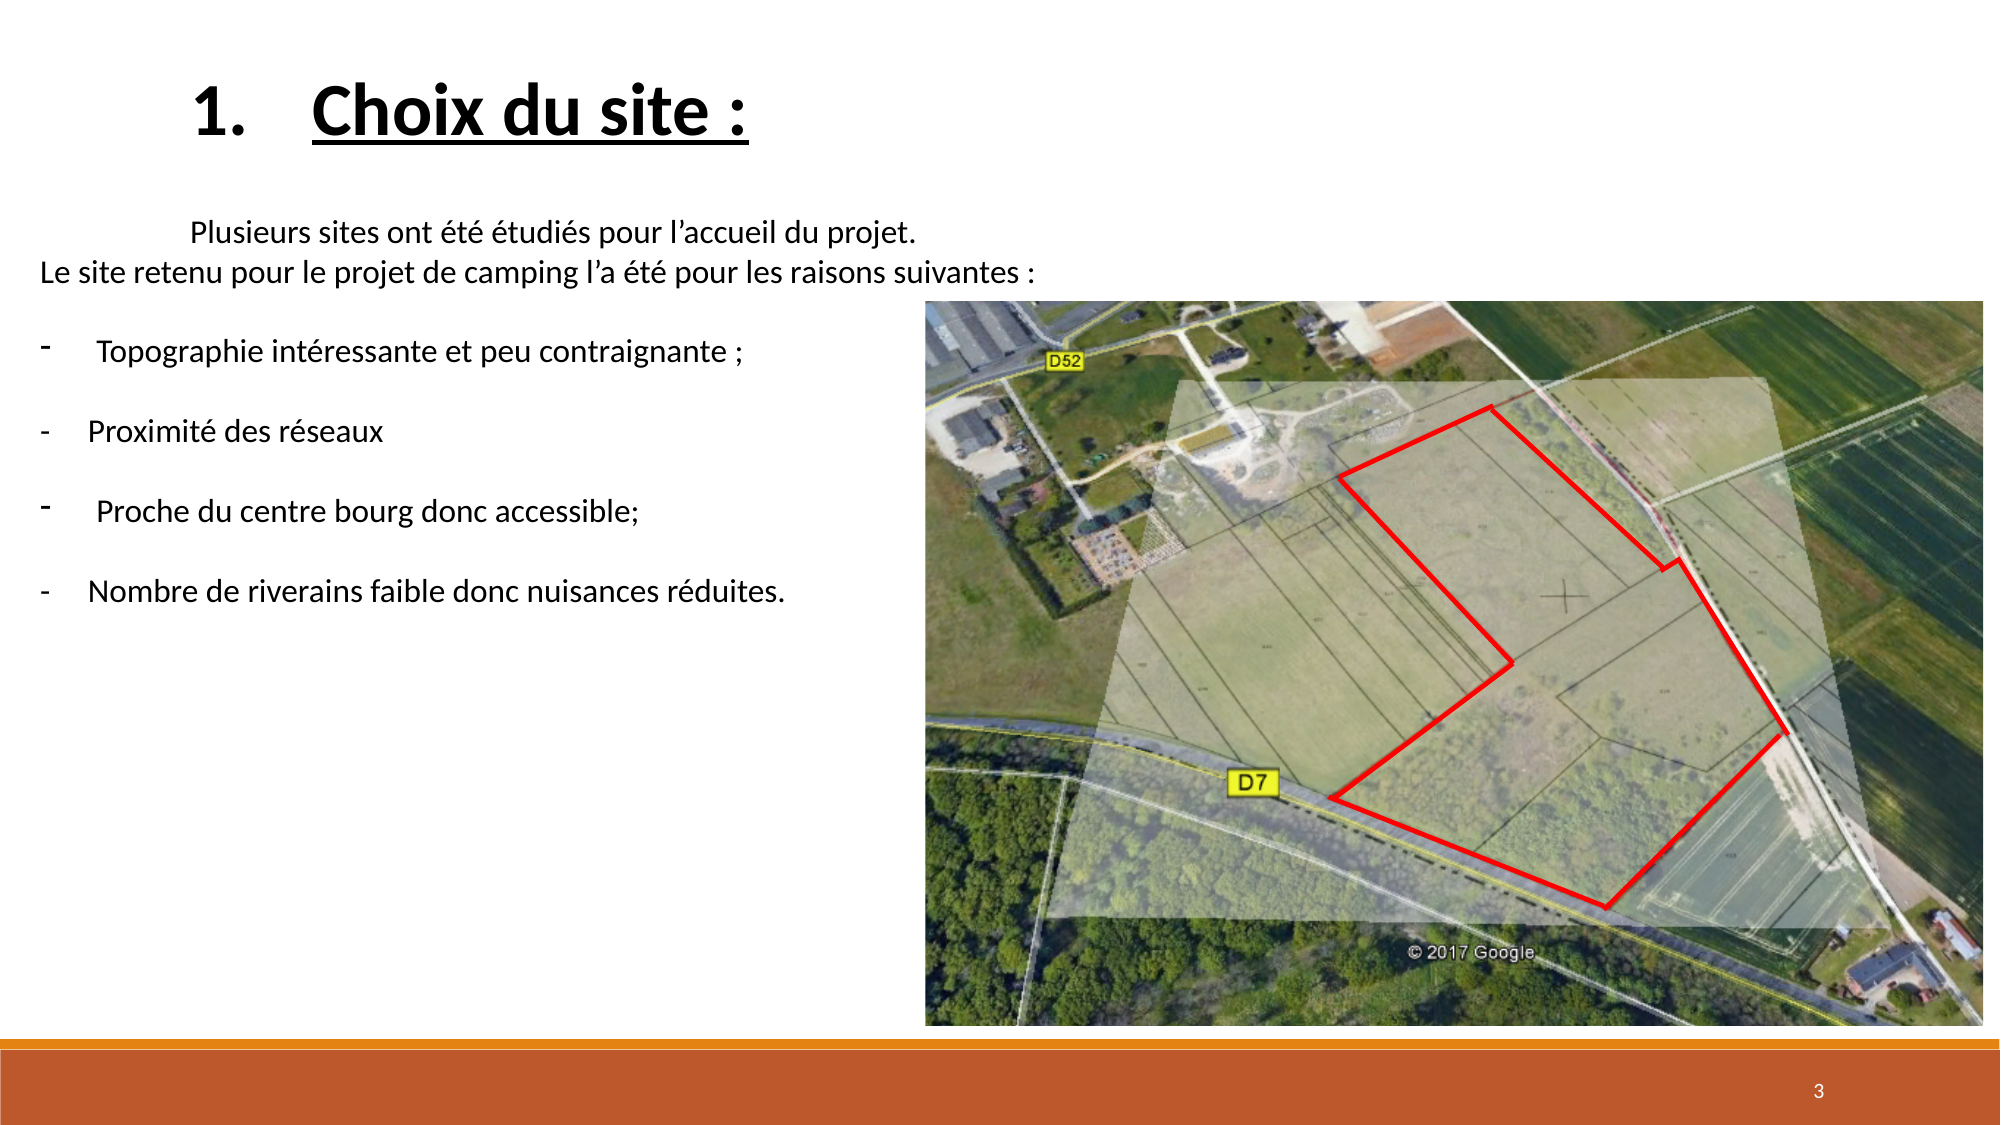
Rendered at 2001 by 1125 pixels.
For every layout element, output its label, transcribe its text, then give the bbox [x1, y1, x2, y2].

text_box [924, 300, 1984, 1027]
text_box Choix du site : Plusieurs sites ont été étudiés pour l’accueil du projet. Le site retenu pour le projet de camping l’a été pour les raisons suivantes : Topographie intéressante et peu contraignante ; - Proximité des réseaux Proche du centre bourg donc accessible; - Nombre de riverains faible donc nuisances réduites. [25, 52, 1097, 677]
slide_number 3 [1624, 1059, 1840, 1120]
